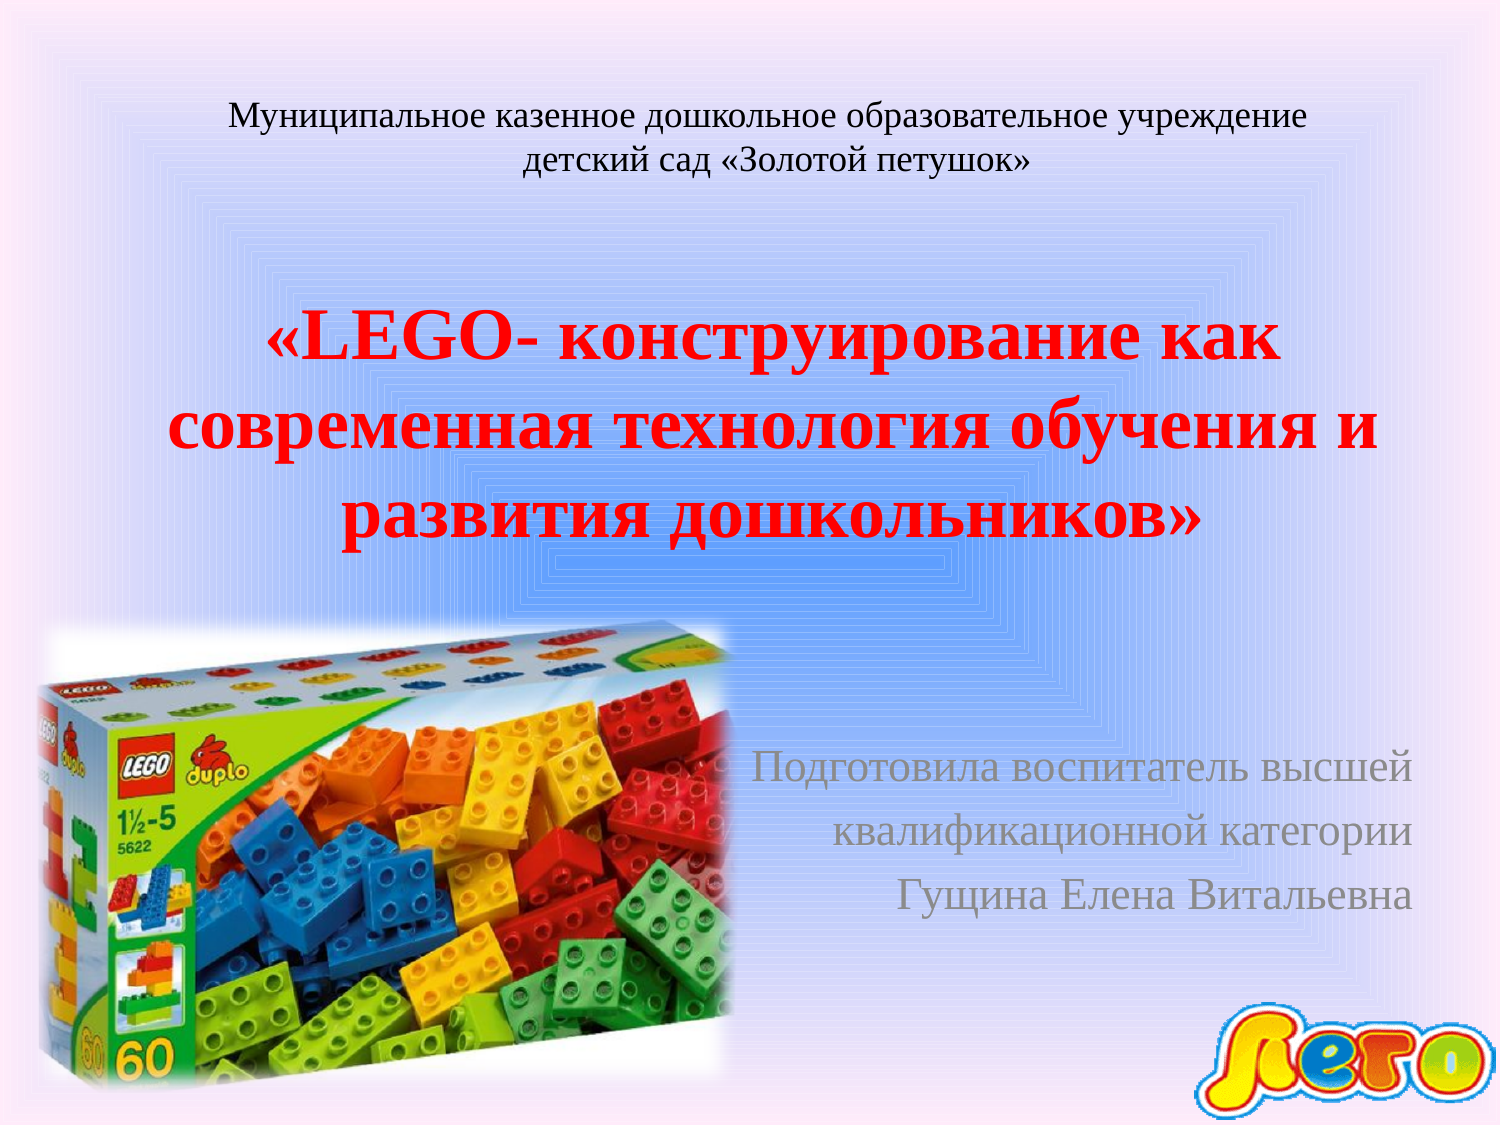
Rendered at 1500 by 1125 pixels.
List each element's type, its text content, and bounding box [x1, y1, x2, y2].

subtitle Подготовила воспитатель высшей квалификационной категории Гущина Елена Витальевна [743, 727, 1429, 938]
picture [1191, 995, 1500, 1125]
picture [29, 609, 739, 1095]
title Муниципальное казенное дошкольное образовательное учреждение детский сад «Золотой петушок» «LEGO- конструирование как современная технология обучения и развития дошкольников» [135, 78, 1411, 618]
